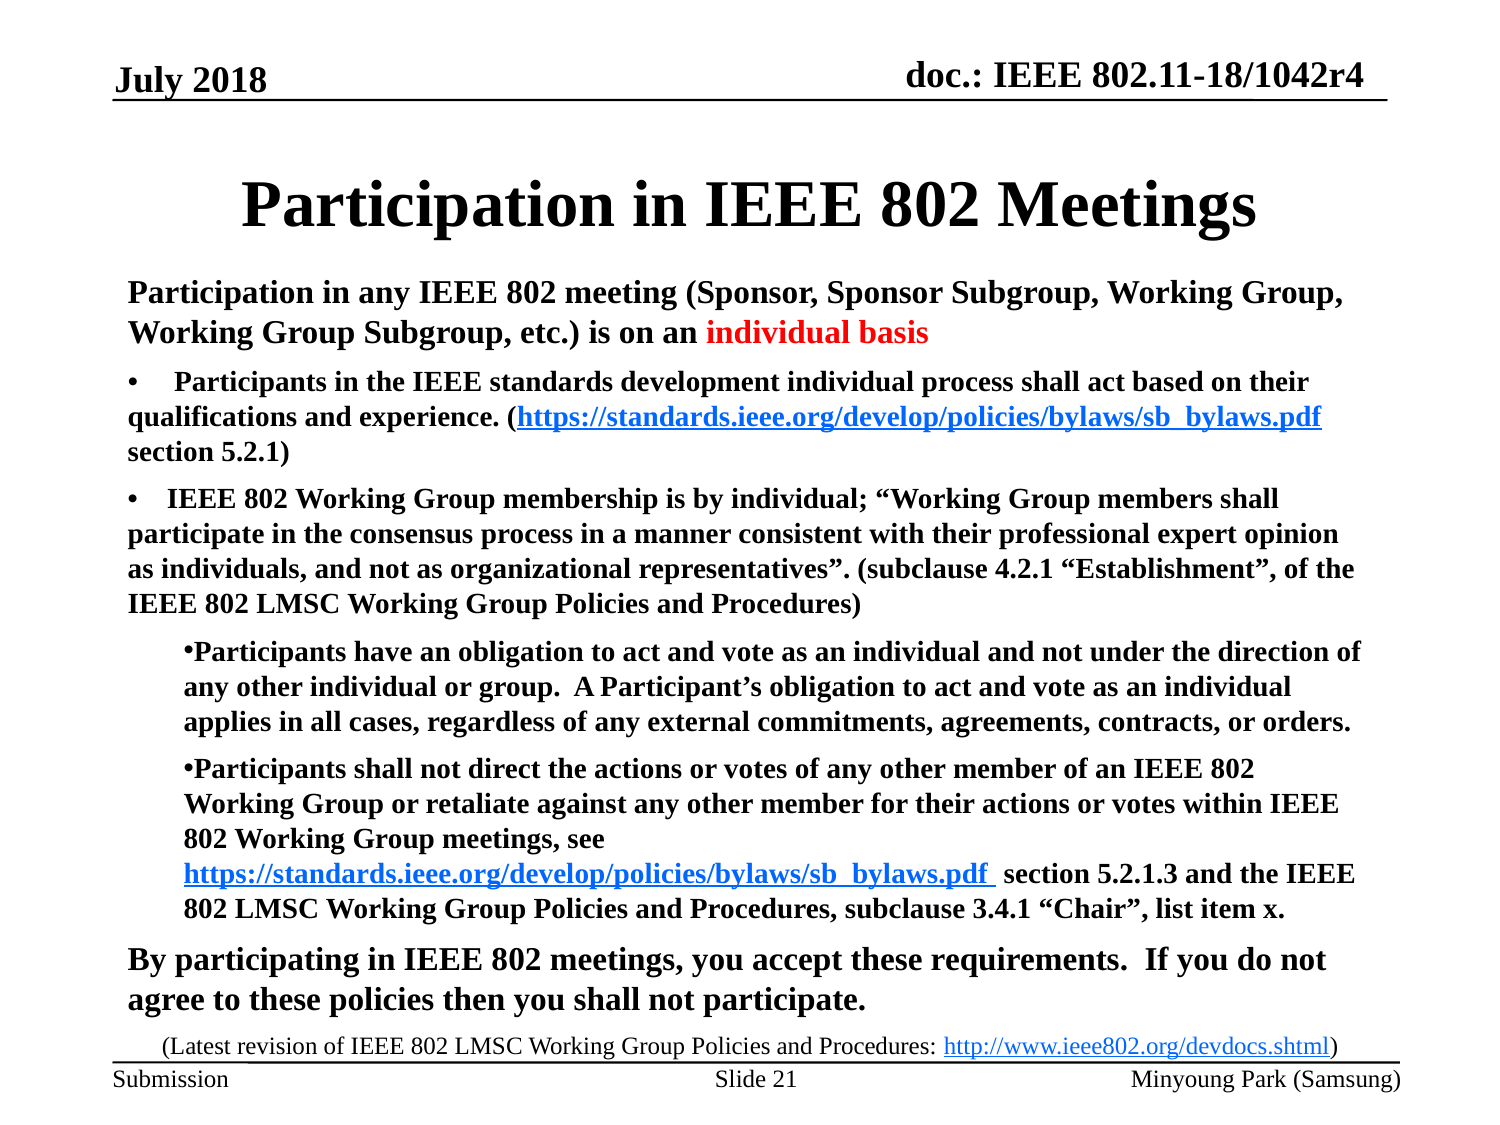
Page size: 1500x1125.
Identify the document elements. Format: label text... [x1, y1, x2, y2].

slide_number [114, 54, 335, 101]
list Participation in any IEEE 802 meeting (Sponsor, Sponsor Subgroup, Working Group, Working Group Subgroup, etc.) is on an individual basis • Participants in the IEEE standards development individual process shall act based on their qualifications and experience. (https://standards.ieee.org/develop/policies/bylaws/sb_bylaws.pdfsection 5.2.1) • IEEE 802 Working Group membership is by individual; “Working Group members shall participate in the consensus process in a manner consistent with their professional expert opinion as individuals, and not as organizational representatives”. (subclause 4.2.1 “Establishment”, of the IEEE 802 LMSC Working Group Policies and Procedures) Participants have an obligation to act and vote as an individual and not under the direction of any other individual or group. A Participant’s obligation to act and vote as an individual applies in all cases, regardless of any external commitments, agreements, contracts, or orders. Participants shall not direct the actions or votes of any other member of an IEEE 802 Working Group or retaliate against any other member for their actions or votes within IEEE 802 Working Group meetings, see https://standards.ieee.org/develop/policies/bylaws/sb_bylaws.pdf section 5.2.1.3 and the IEEE 802 LMSC Working Group Policies and Procedures, subclause 3.4.1 “Chair”, list item x. By participating in IEEE 802 meetings, you accept these requirements. If you do not agree to these policies then you shall not participate. (Latest revision of IEEE 802 LMSC Working Group Policies and Procedures: http://www.ieee802.org/devdocs.shtml) [112, 262, 1388, 1063]
slide_number Slide 21 [712, 1061, 800, 1093]
footer Minyoung Park (Samsung) [949, 1061, 1402, 1093]
title Participation in IEEE 802 Meetings [112, 112, 1388, 262]
